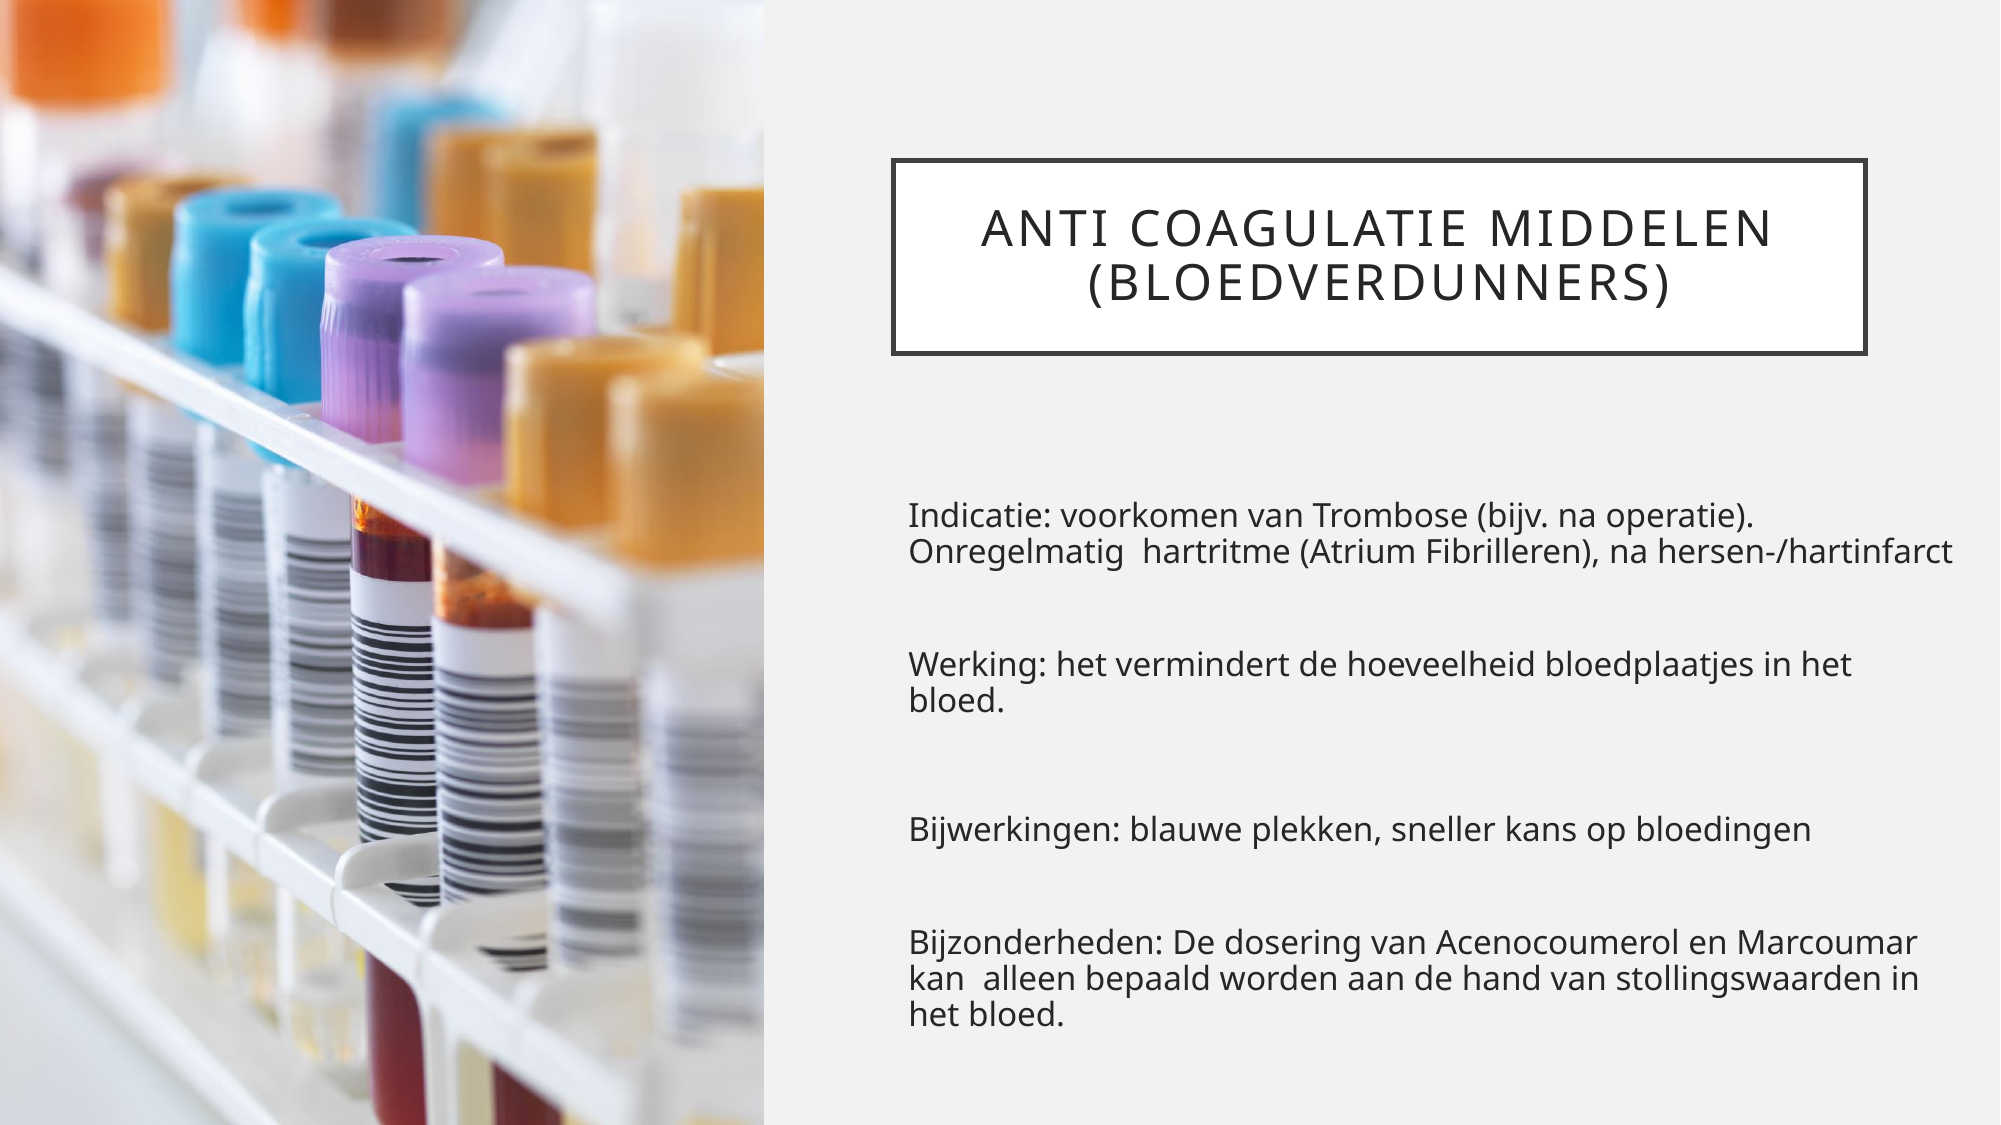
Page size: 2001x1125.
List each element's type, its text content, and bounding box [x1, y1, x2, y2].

picture [0, 0, 764, 1125]
title Anti coagulatie middelen (bloedverdunners) [891, 158, 1868, 356]
list Indicatie: voorkomen van Trombose (bijv. na operatie). Onregelmatig hartritme (Atrium Fibrilleren), na hersen-/hartinfarct Werking: het vermindert de hoeveelheid bloedplaatjes in het bloed. Bijwerkingen: blauwe plekken, sneller kans op bloedingen Bijzonderheden: De dosering van Acenocoumerol en Marcoumar kan alleen bepaald worden aan de hand van stollingswaarden in het bloed. [893, 433, 1973, 1103]
